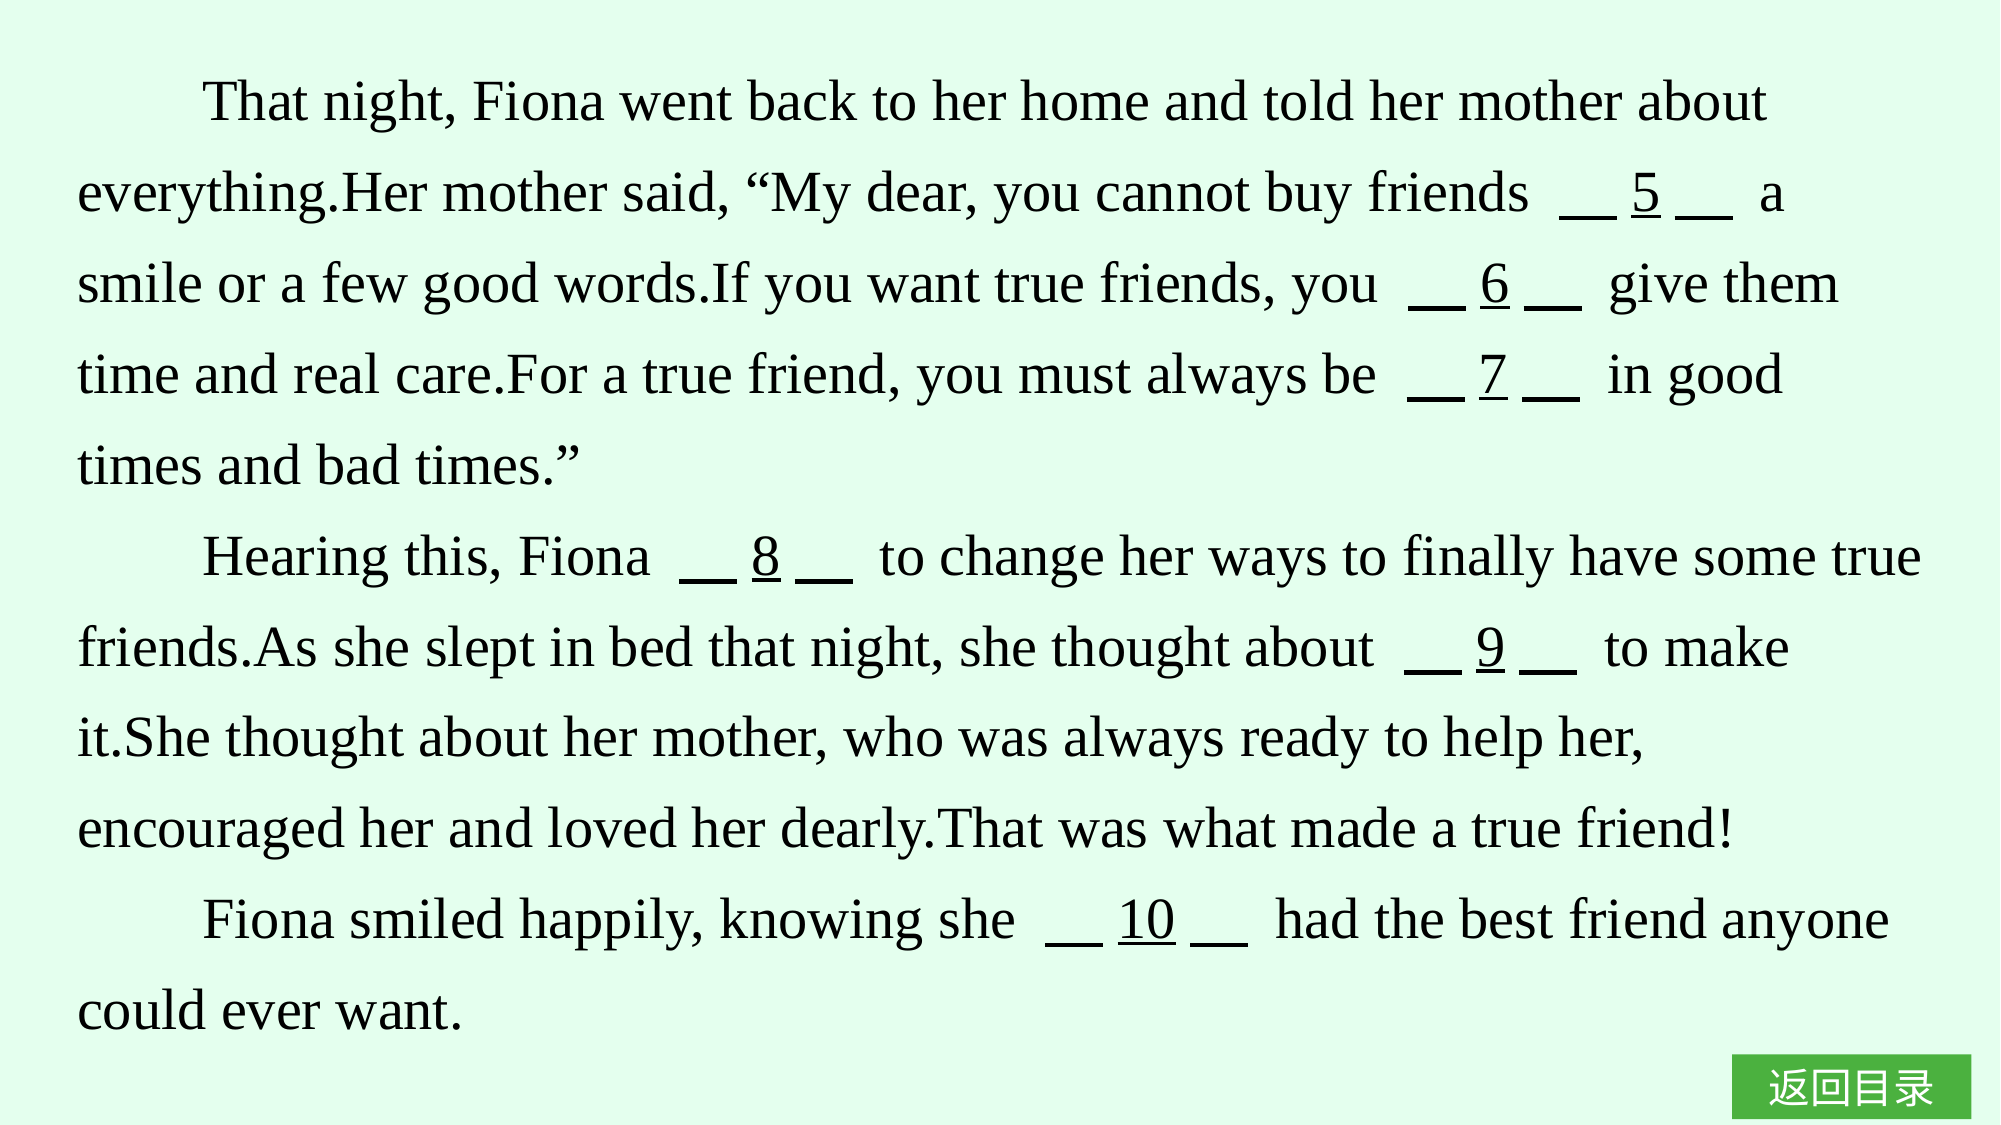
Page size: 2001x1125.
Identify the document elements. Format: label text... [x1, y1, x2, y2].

text_box That night, Fiona went back to her home and told her mother about everything.Her mother said, “My dear, you cannot buy friends 5 a smile or a few good words.If you want true friends, you 6 give them time and real care.For a true friend, you must always be 7 in good times and bad times.” Hearing this, Fiona 8 to change her ways to finally have some true friends.As she slept in bed that night, she thought about 9 to make it.She thought about her mother, who was always ready to help her, encouraged her and loved her dearly.That was what made a true friend! Fiona smiled happily, knowing she 10 had the best friend anyone could ever want. [62, 33, 1938, 1049]
